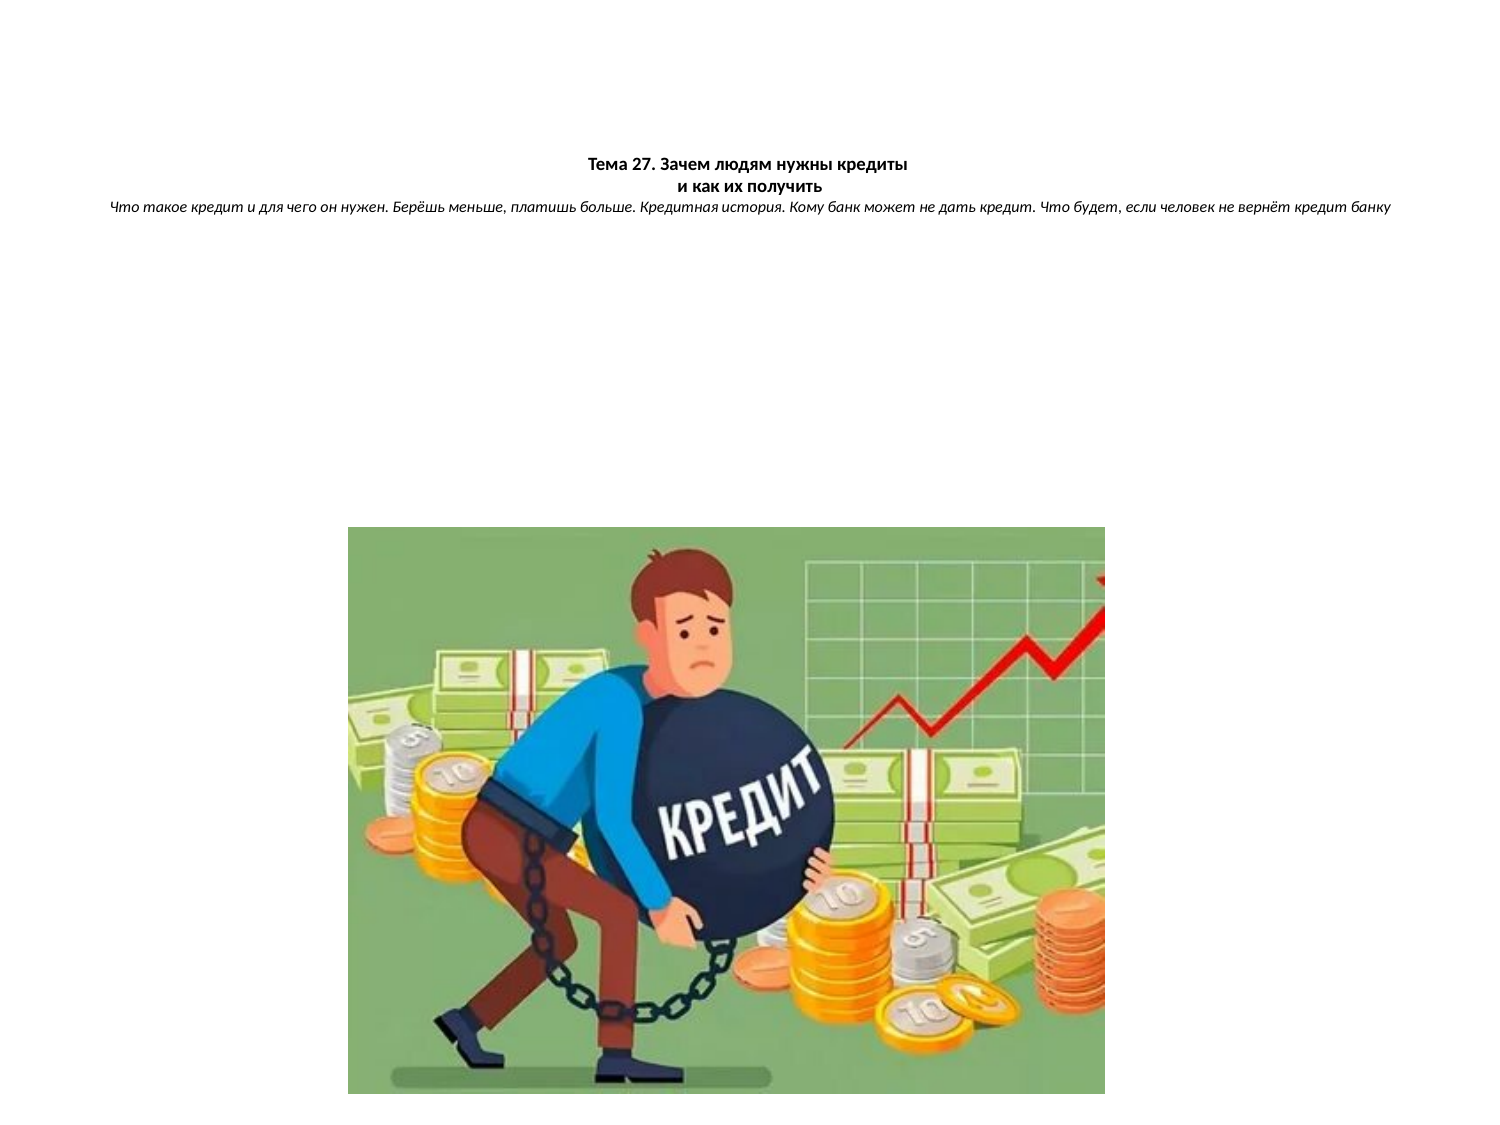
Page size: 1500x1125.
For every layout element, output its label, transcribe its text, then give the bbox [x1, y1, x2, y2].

title Тема 27. Зачем людям нужны кредиты и как их получить Что такое кредит и для чего он нужен. Берёшь меньше, платишь больше. Кредитная история. Кому банк может не дать кредит. Что будет, если человек не вернёт кредит банку [75, 45, 1425, 233]
picture [348, 526, 1106, 1095]
